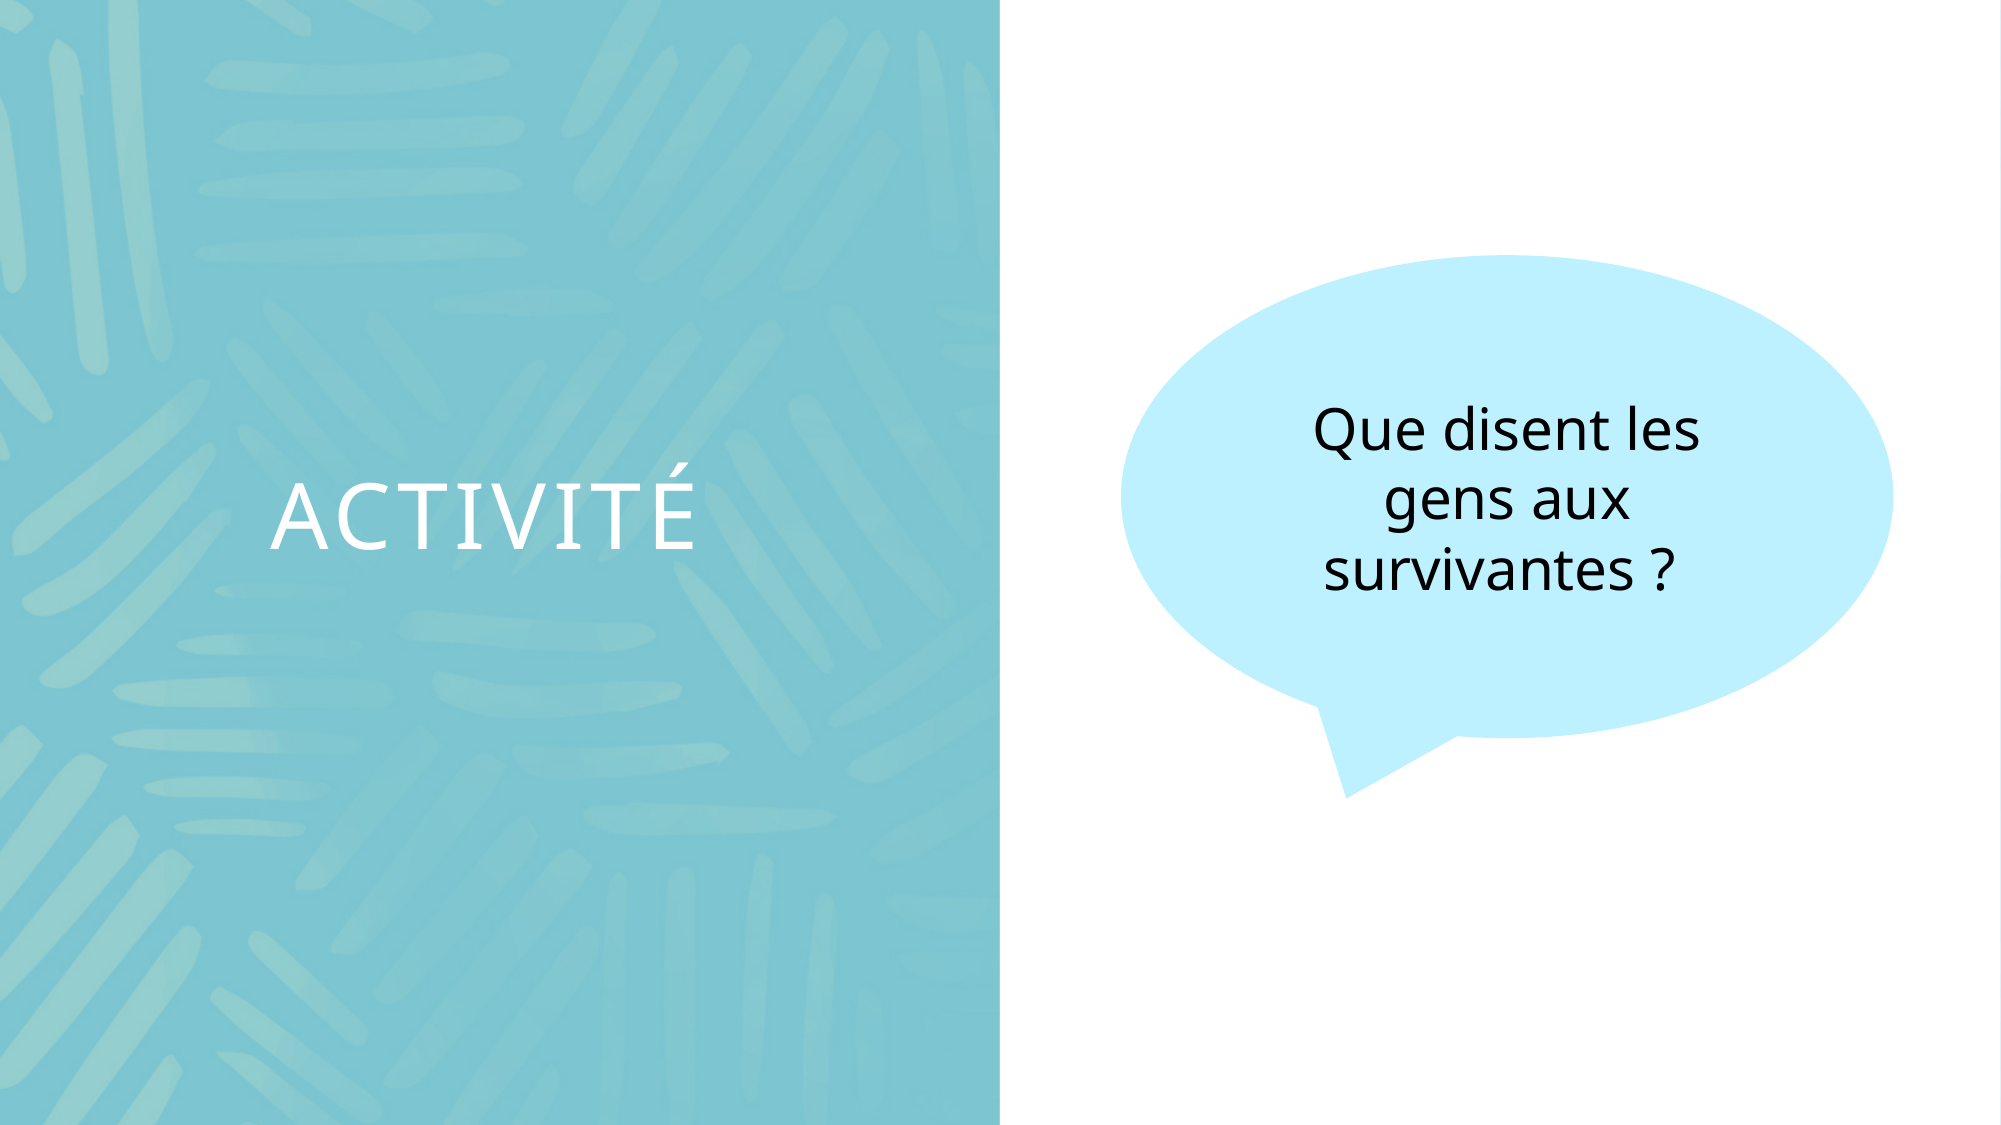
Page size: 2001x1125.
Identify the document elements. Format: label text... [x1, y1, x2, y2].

title Activité [108, 396, 892, 651]
picture [0, 0, 2001, 1125]
text_box Que disent les gens aux survivantes ? [1119, 253, 1895, 800]
